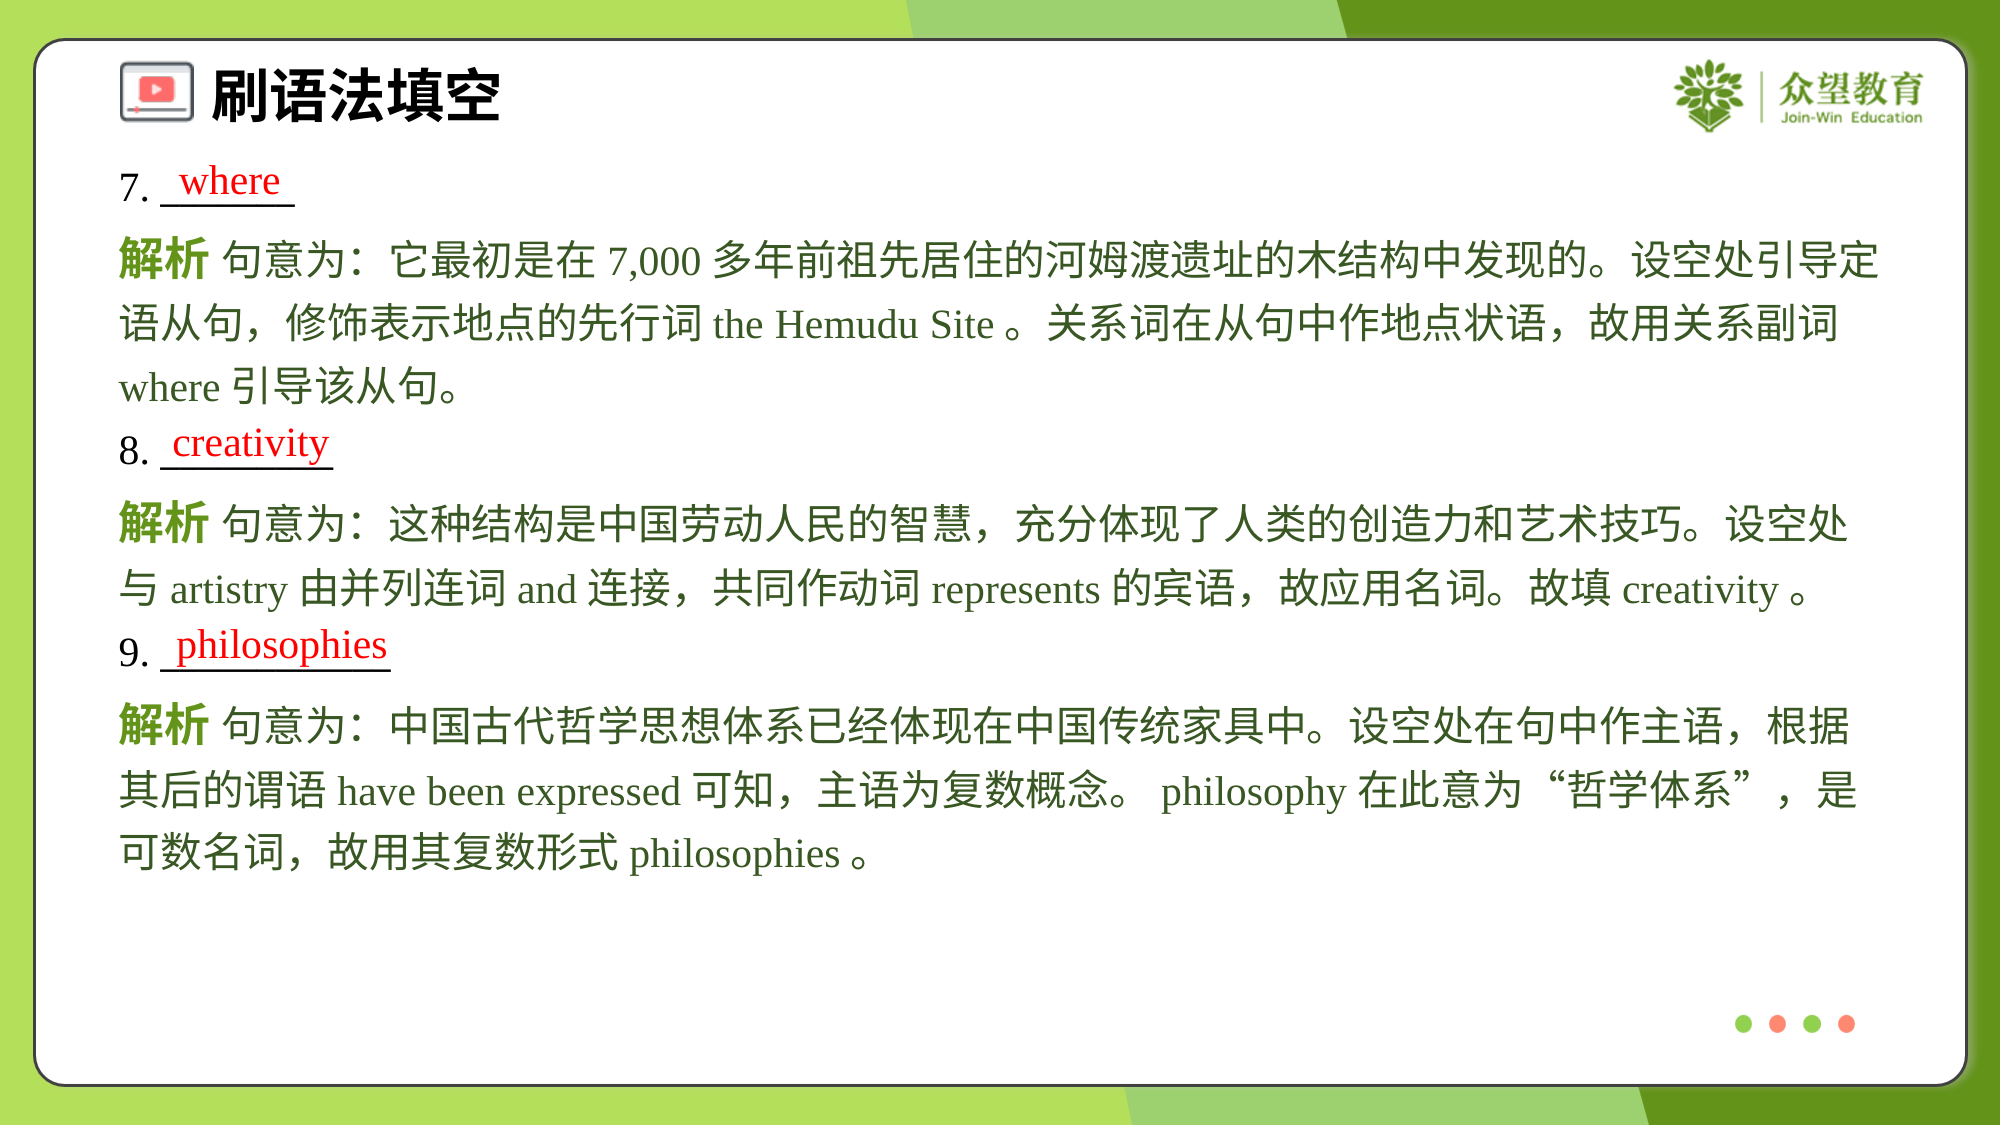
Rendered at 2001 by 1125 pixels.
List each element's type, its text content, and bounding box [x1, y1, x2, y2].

text_box 9. ____________ [118, 612, 1883, 670]
text_box creativity [167, 402, 335, 460]
text_box 解析 句意为：这种结构是中国劳动人民的智慧，充分体现了人类的创造力和艺术技巧。设空处与artistry由并列连词and连接，共同作动词represents的宾语，故应用名词。故填creativity。 [118, 480, 1883, 607]
picture [0, 0, 2000, 1125]
text_box where [174, 140, 286, 199]
text_box 7. _______ [118, 146, 1883, 204]
text_box 解析 句意为：中国古代哲学思想体系已经体现在中国传统家具中。设空处在句中作主语，根据其后的谓语have been expressed可知，主语为复数概念。philosophy在此意为“哲学体系”，是可数名词，故用其复数形式philosophies。 [118, 682, 1883, 872]
text_box 8. _________ [118, 410, 1883, 468]
text_box 解析 句意为：它最初是在7,000多年前祖先居住的河姆渡遗址的木结构中发现的。设空处引导定语从句，修饰表示地点的先行词the Hemudu Site。关系词在从句中作地点状语，故用关系副词where引导该从句。 [118, 215, 1883, 405]
text_box philosophies [172, 604, 392, 663]
